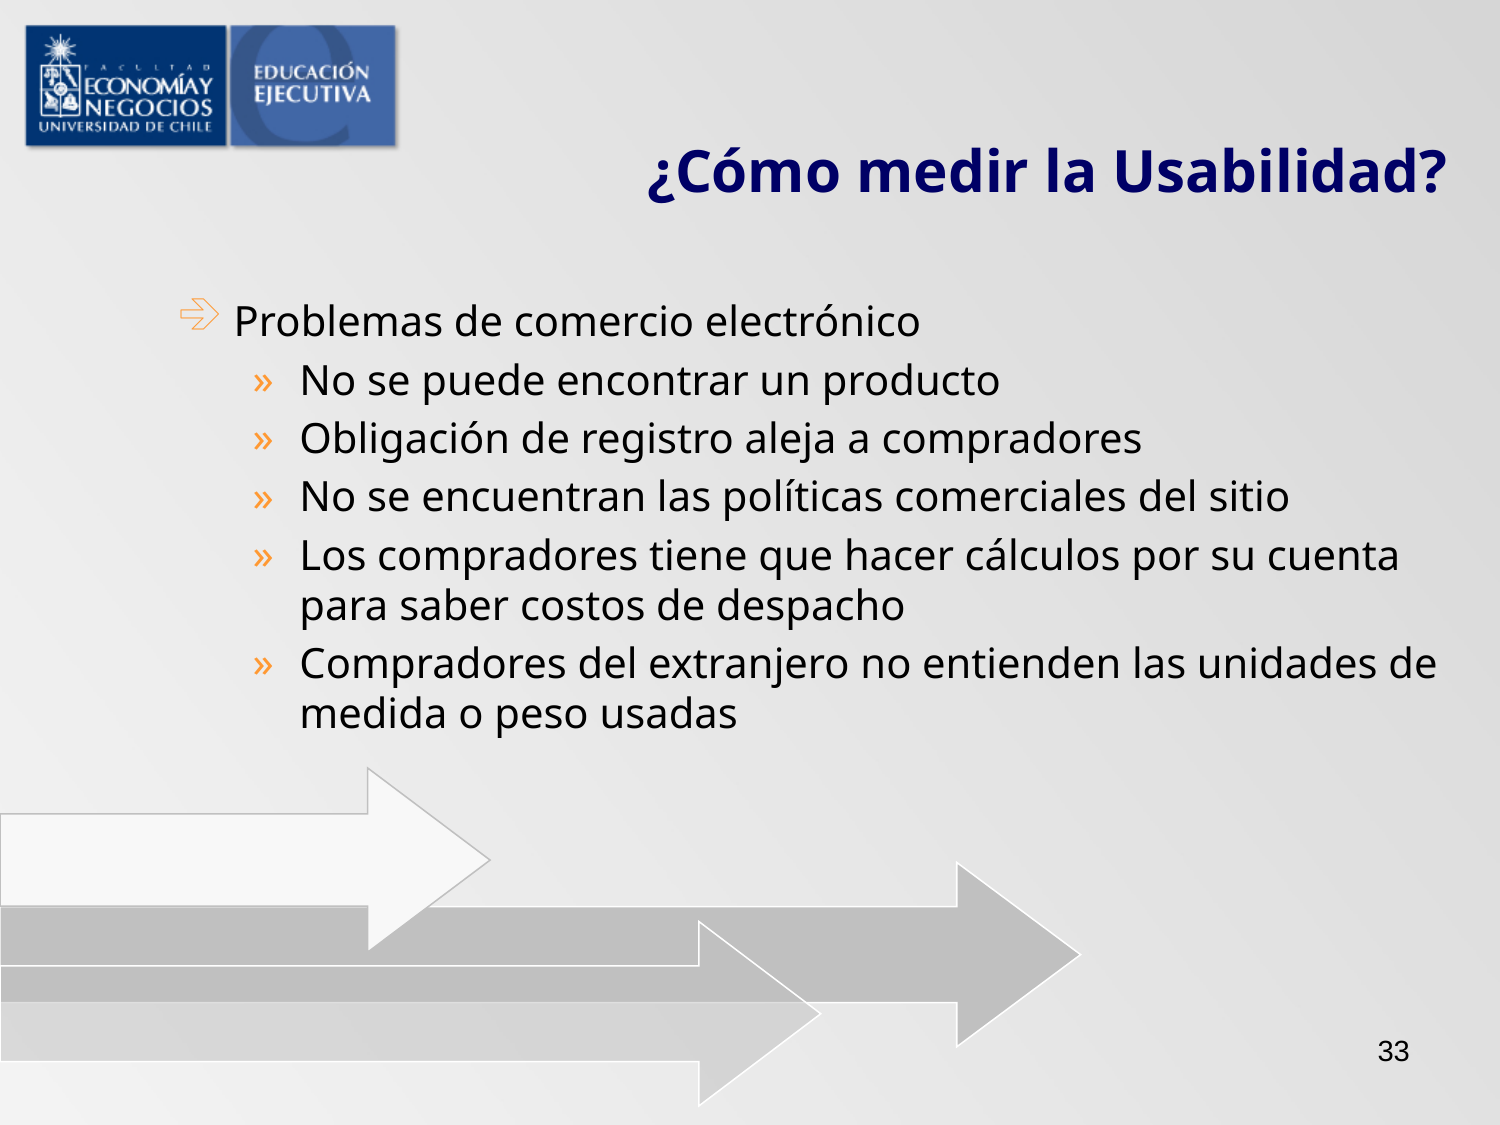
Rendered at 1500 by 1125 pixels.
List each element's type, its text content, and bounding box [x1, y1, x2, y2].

title ¿Cómo medir la Usabilidad? [162, 74, 1463, 263]
picture [0, 0, 1500, 1125]
slide_number 33 [1074, 1024, 1426, 1103]
list Problemas de comercio electrónico No se puede encontrar un producto Obligación de registro aleja a compradores No se encuentran las políticas comerciales del sitio Los compradores tiene que hacer cálculos por su cuenta para saber costos de despacho Compradores del extranjero no entienden las unidades de medida o peso usadas [162, 287, 1463, 1001]
